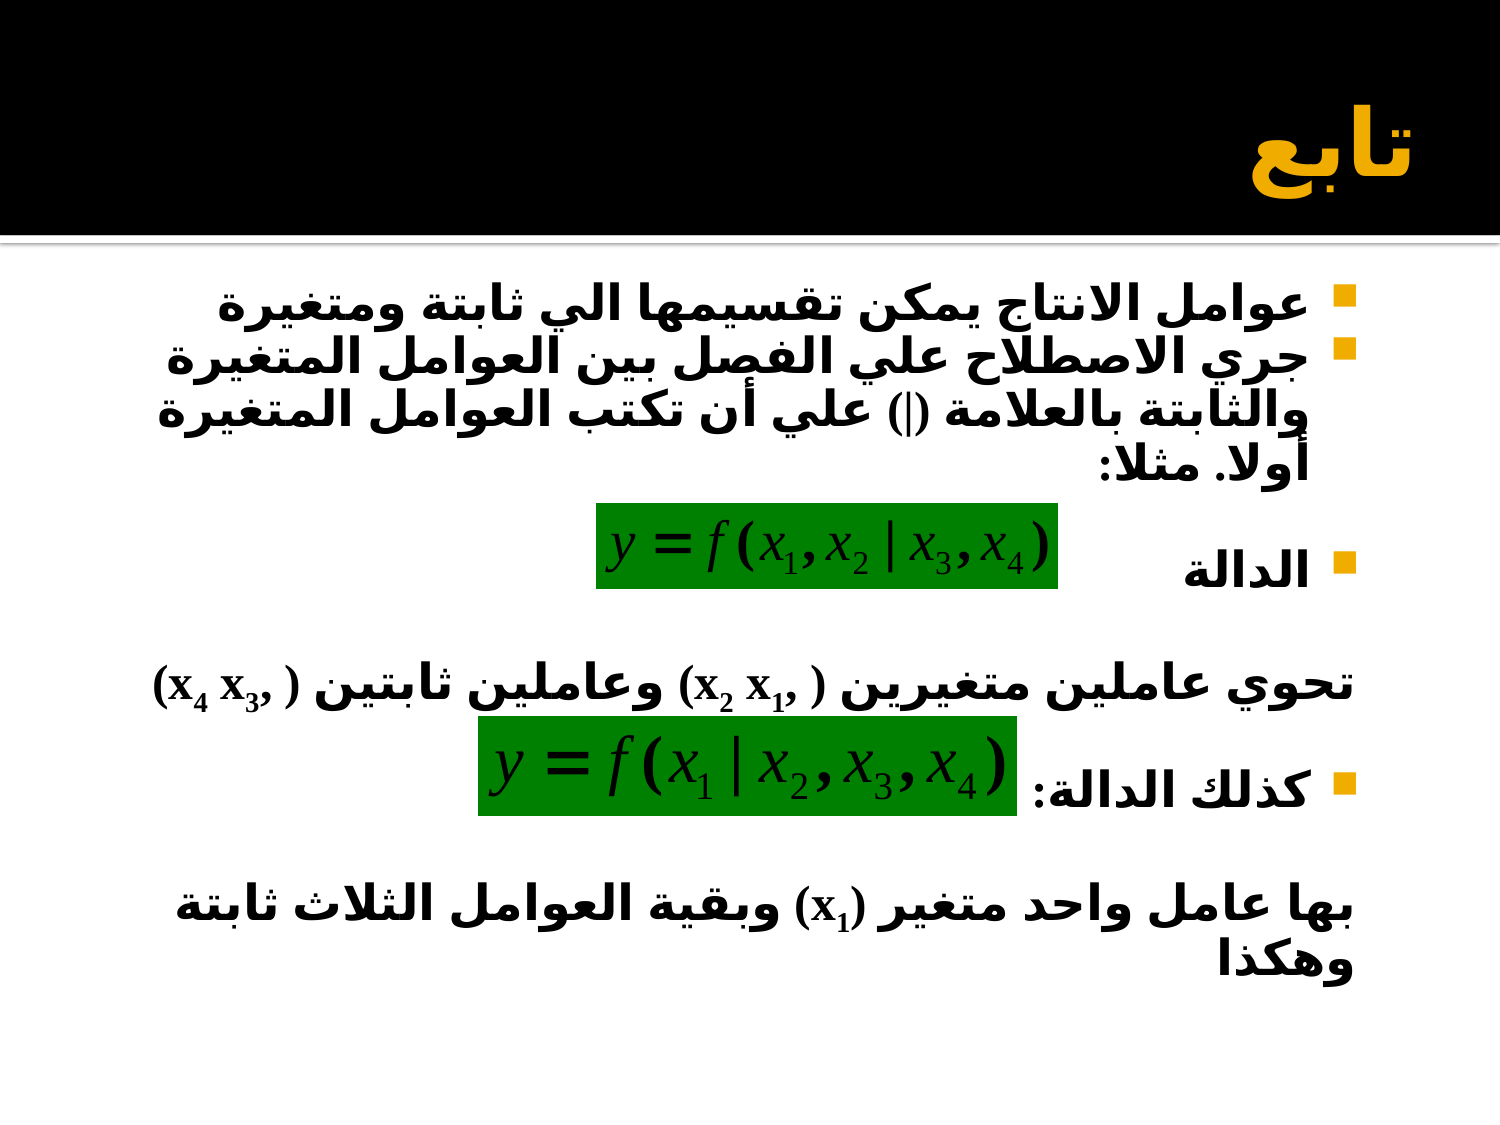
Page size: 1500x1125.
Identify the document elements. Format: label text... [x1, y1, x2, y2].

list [596, 503, 1058, 590]
list عوامل الانتاج يمكن تقسيمها الي ثابتة ومتغيرة جري الاصطلاح علي الفصل بين العوامل المتغيرة والثابتة بالعلامة (|) علي أن تكتب العوامل المتغيرة أولا. مثلا: الدالة تحوي عاملين متغيرين ( ,x2 x1) وعاملين ثابتين ( ,x4 x3) كذلك الدالة: بها عامل واحد متغير (x1) وبقية العوامل الثلاث ثابتة وهكذا [75, 262, 1388, 1005]
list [478, 716, 1017, 817]
title تابع [75, 45, 1425, 233]
